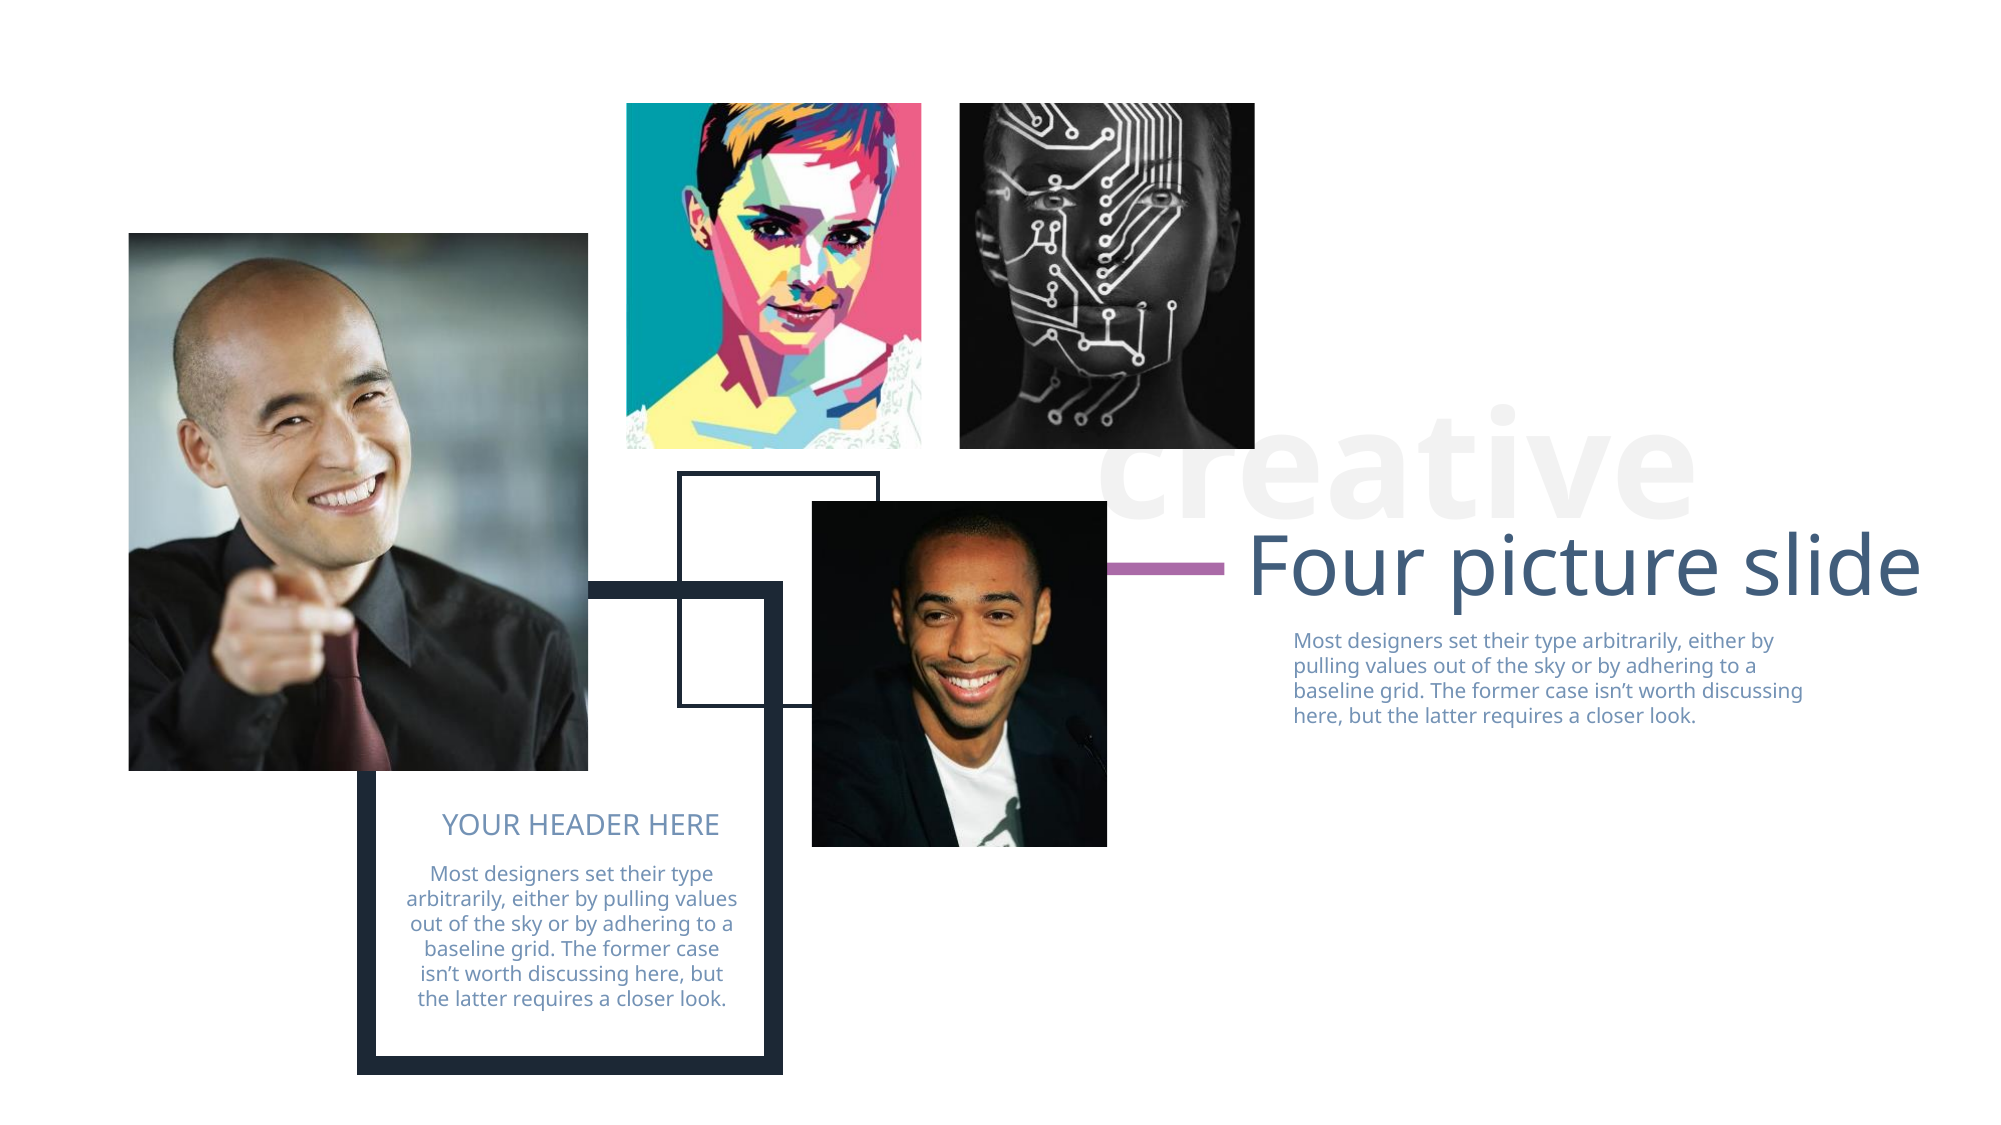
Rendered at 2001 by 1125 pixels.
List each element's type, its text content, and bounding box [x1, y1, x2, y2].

text_box Four picture slide [1108, 504, 2000, 620]
picture [811, 501, 1108, 847]
picture [128, 233, 589, 771]
text_box Most designers set their type arbitrarily, either by pulling values out of the sky or by adhering to a baseline grid. The former case isn’t worth discussing here, but the latter requires a closer look. [390, 852, 753, 1018]
text_box YOUR HEADER HERE [427, 799, 736, 849]
text_box Most designers set their type arbitrarily, either by pulling values out of the sky or by adhering to a baseline grid. The former case isn’t worth discussing here, but the latter requires a closer look. [1278, 620, 1834, 736]
text_box [678, 473, 879, 707]
picture [959, 103, 1255, 449]
text_box [366, 589, 775, 1067]
text_box creative [1079, 360, 1715, 504]
picture [626, 103, 922, 449]
